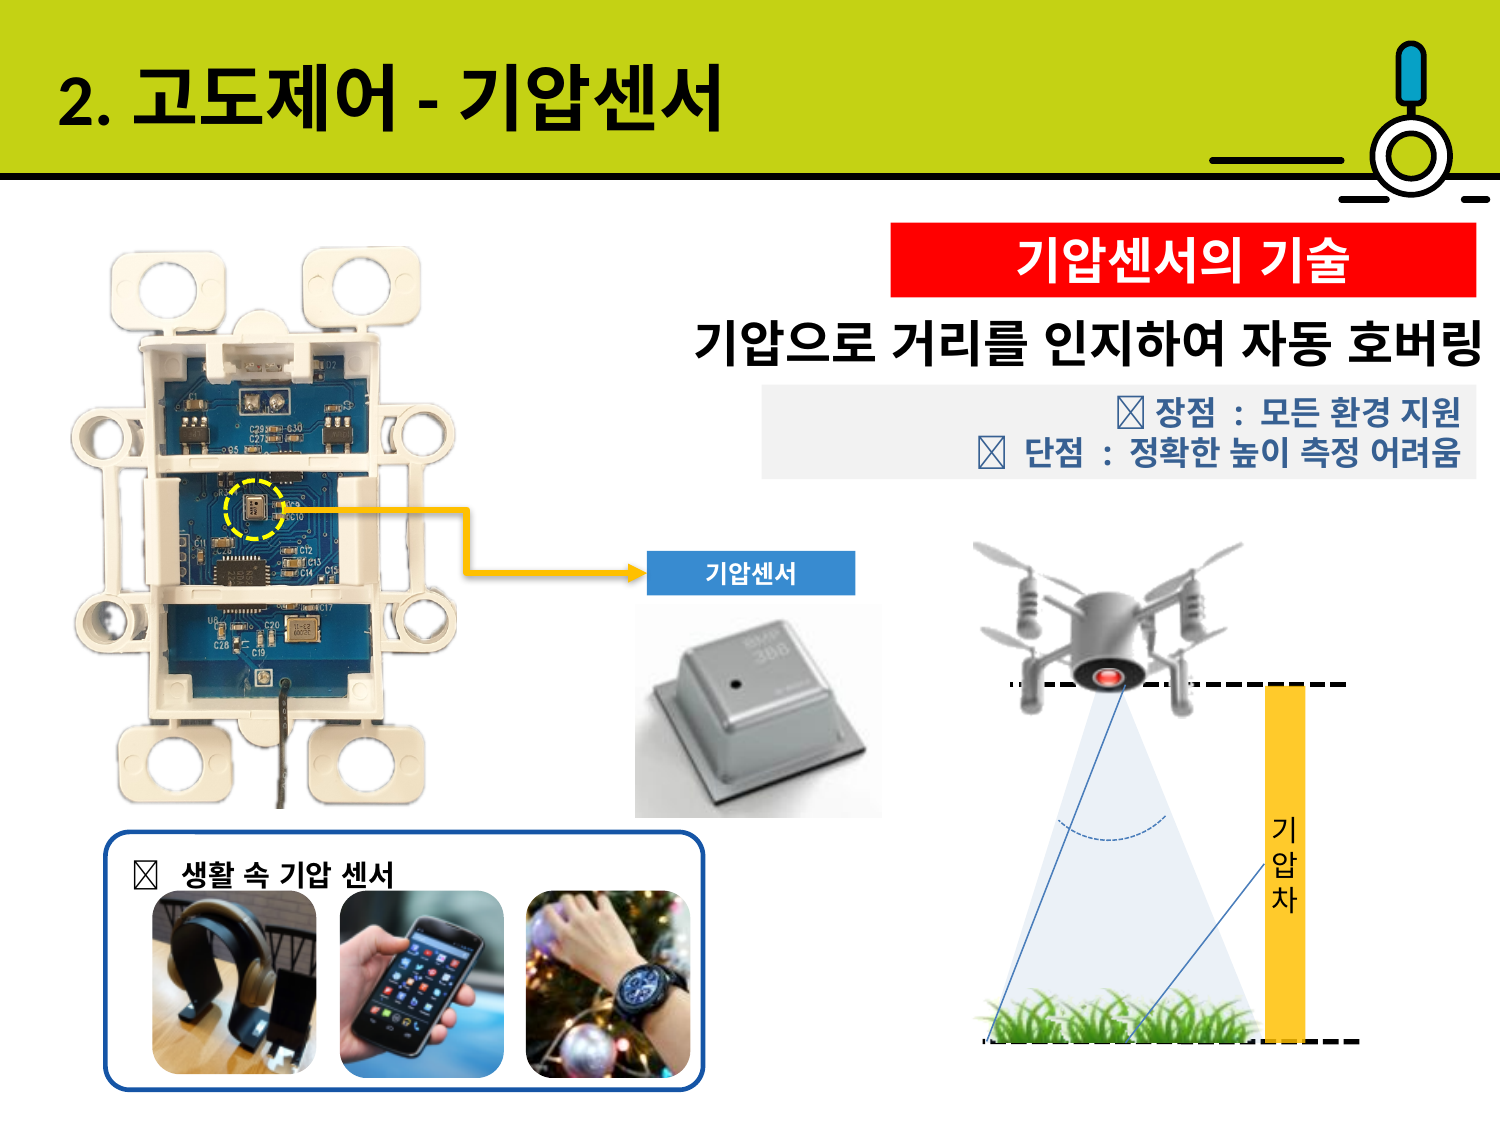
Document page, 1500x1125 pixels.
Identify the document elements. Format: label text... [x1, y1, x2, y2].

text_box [283, 509, 648, 574]
text_box 기압센서의 기술 [890, 222, 1477, 298]
text_box 2.고도제어-기압센서 [57, 52, 1014, 140]
picture [70, 245, 458, 809]
text_box 장점 : 모든 환경 지원  단점 : 정확한 높이 측정 어려움 [761, 384, 1477, 480]
picture [634, 603, 882, 818]
picture [339, 890, 505, 1079]
text_box 기압으로 거리를 인지하여 자동 호버링 [527, 304, 1500, 380]
text_box  생활 속 기압 센서 [117, 831, 703, 900]
picture [525, 890, 691, 1079]
text_box [103, 833, 706, 1092]
picture [152, 890, 317, 1075]
text_box 기압센서 [646, 550, 856, 596]
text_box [968, 538, 1360, 1044]
